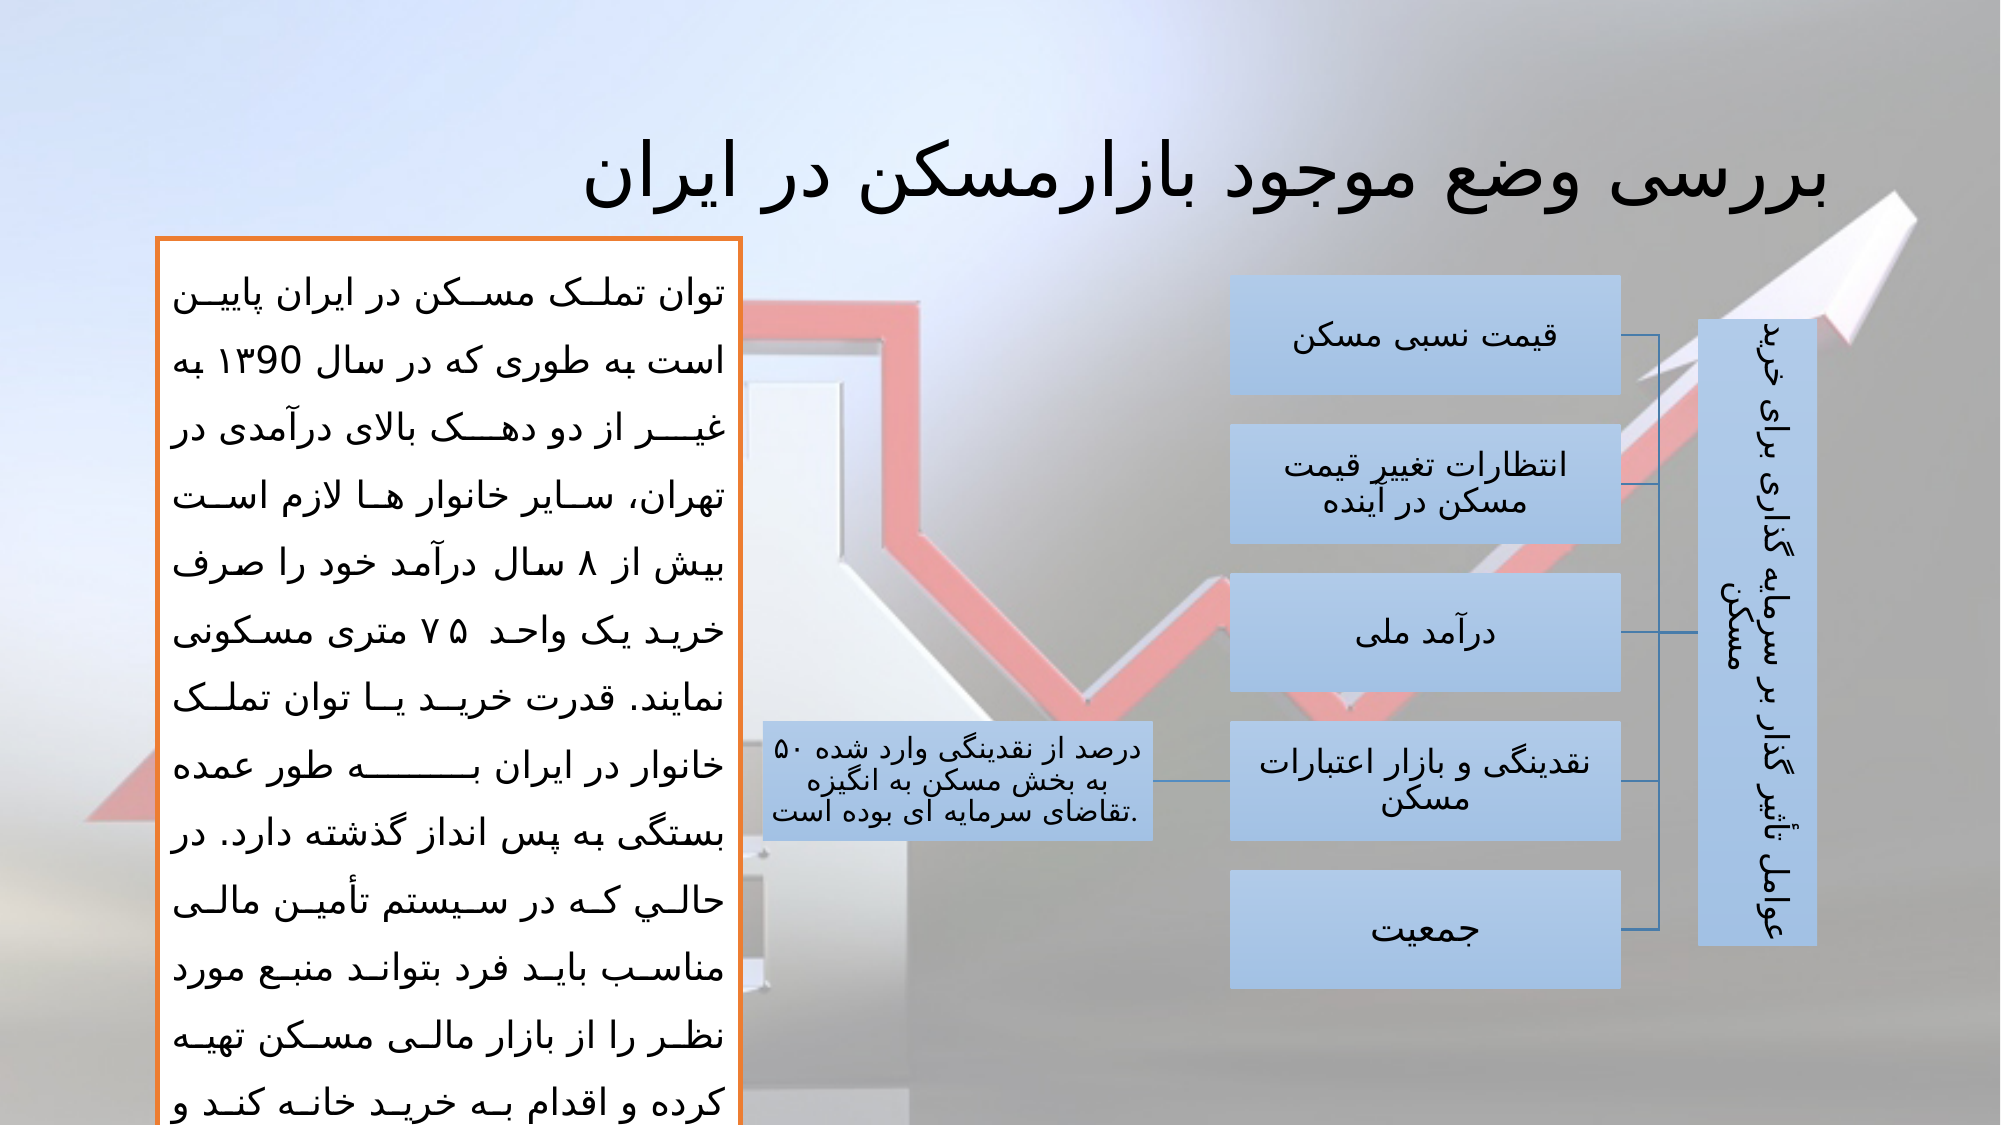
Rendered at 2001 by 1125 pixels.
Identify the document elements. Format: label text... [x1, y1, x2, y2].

text_box توان تملک مسکن در ايران پايين است به طوری که در سال ۱۳90 به غير از دو دهک بالای درآمدی در تهران، ساير خانوار ها لازم است بيش از ۸ سال درآمد خود را صرف خريد يک واحد ۷۵ متری مسکونی نمايند. قدرت خريد يا توان تملک خانوار در ايران به طور عمده بستگی به پس انداز گذشته دارد. در حالي که در سيستم تأمين مالی مناسب بايد فرد بتواند منبع مورد نظر را از بازار مالی مسکن تهيه کرده و اقدام به خريد خانه کند و سپس به وسيله درآمدهای آينده، اصل و بهره وام را باز پس دهد. [156, 237, 741, 1125]
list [427, 275, 2000, 990]
picture [0, 0, 2001, 1125]
text_box بررسی وضع موجود بازارمسکن در ایران [121, 114, 1847, 219]
